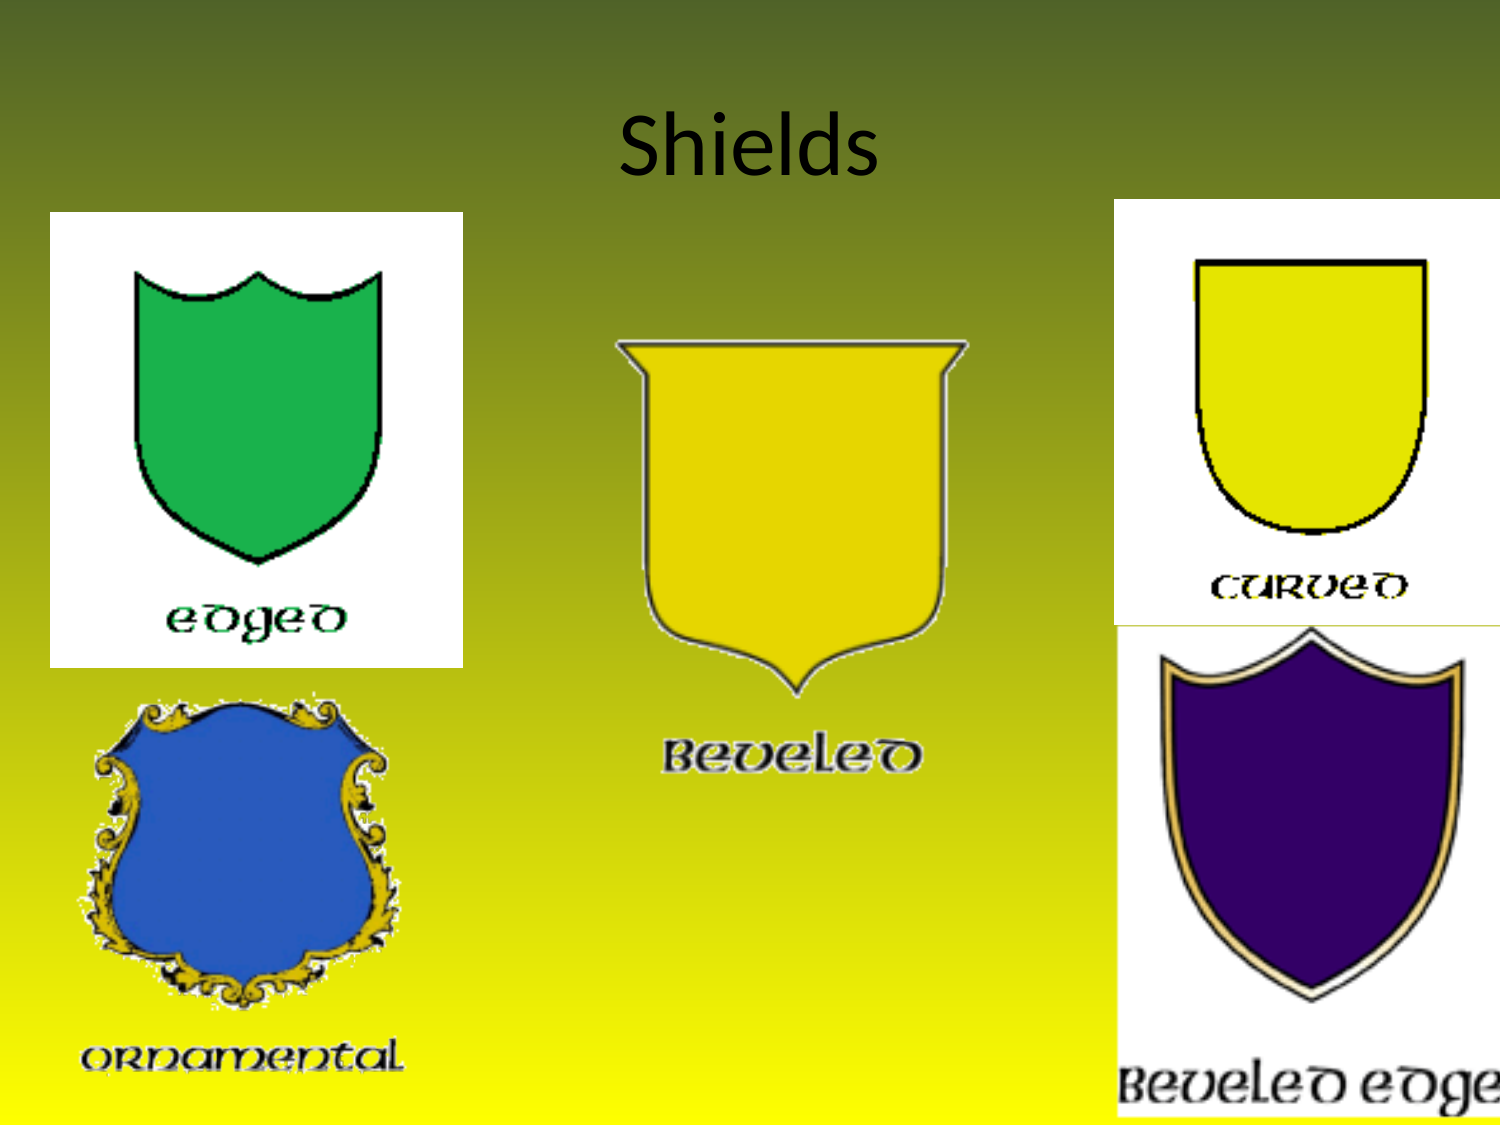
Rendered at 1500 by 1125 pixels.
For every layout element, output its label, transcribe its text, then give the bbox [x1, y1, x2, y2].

picture [1087, 199, 1500, 1125]
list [549, 287, 1037, 826]
picture [37, 211, 463, 1125]
title Shields [75, 45, 1425, 233]
